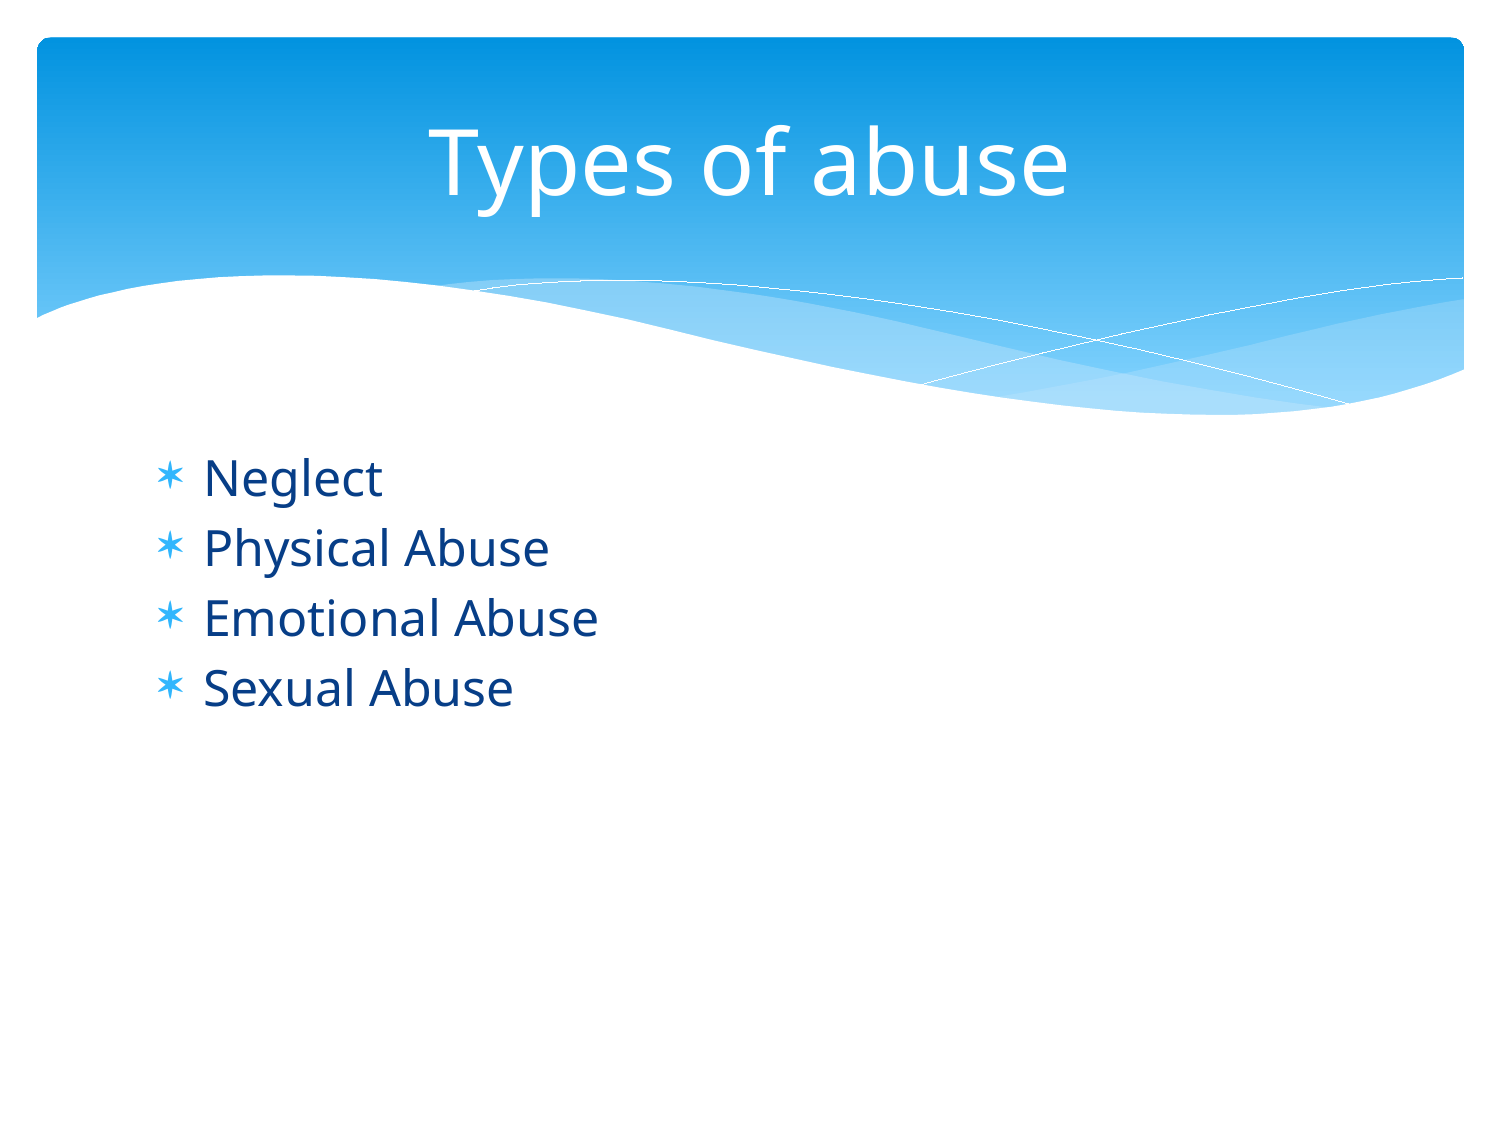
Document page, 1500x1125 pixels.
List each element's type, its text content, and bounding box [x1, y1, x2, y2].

title Types of abuse [75, 55, 1425, 261]
list Neglect Physical Abuse Emotional Abuse Sexual Abuse [143, 438, 1359, 1005]
